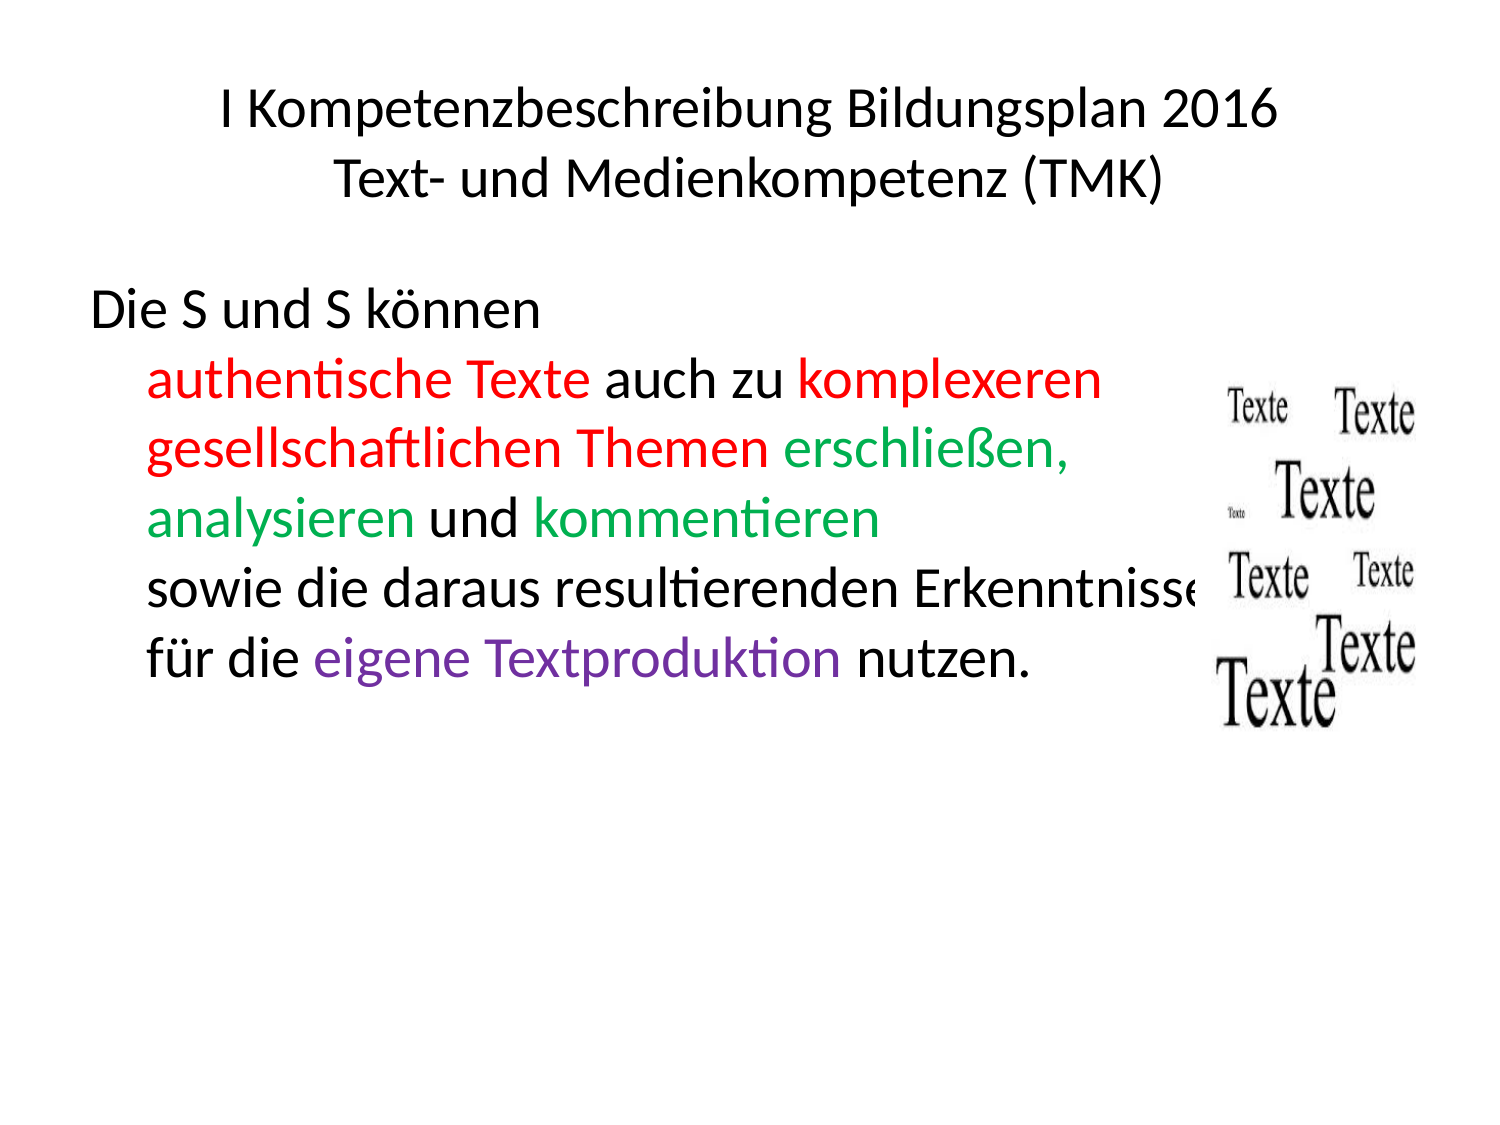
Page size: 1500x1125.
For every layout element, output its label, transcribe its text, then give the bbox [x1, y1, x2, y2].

list Die S und S können authentische Texte auch zu komplexeren gesellschaftlichen Themen erschließen, analysieren und kommentieren sowie die daraus resultierenden Erkenntnisse für die eigene Textproduktion nutzen. [75, 262, 1231, 1005]
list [1195, 351, 1425, 779]
title I Kompetenzbeschreibung Bildungsplan 2016 Text- und Medienkompetenz (TMK) [75, 45, 1425, 233]
